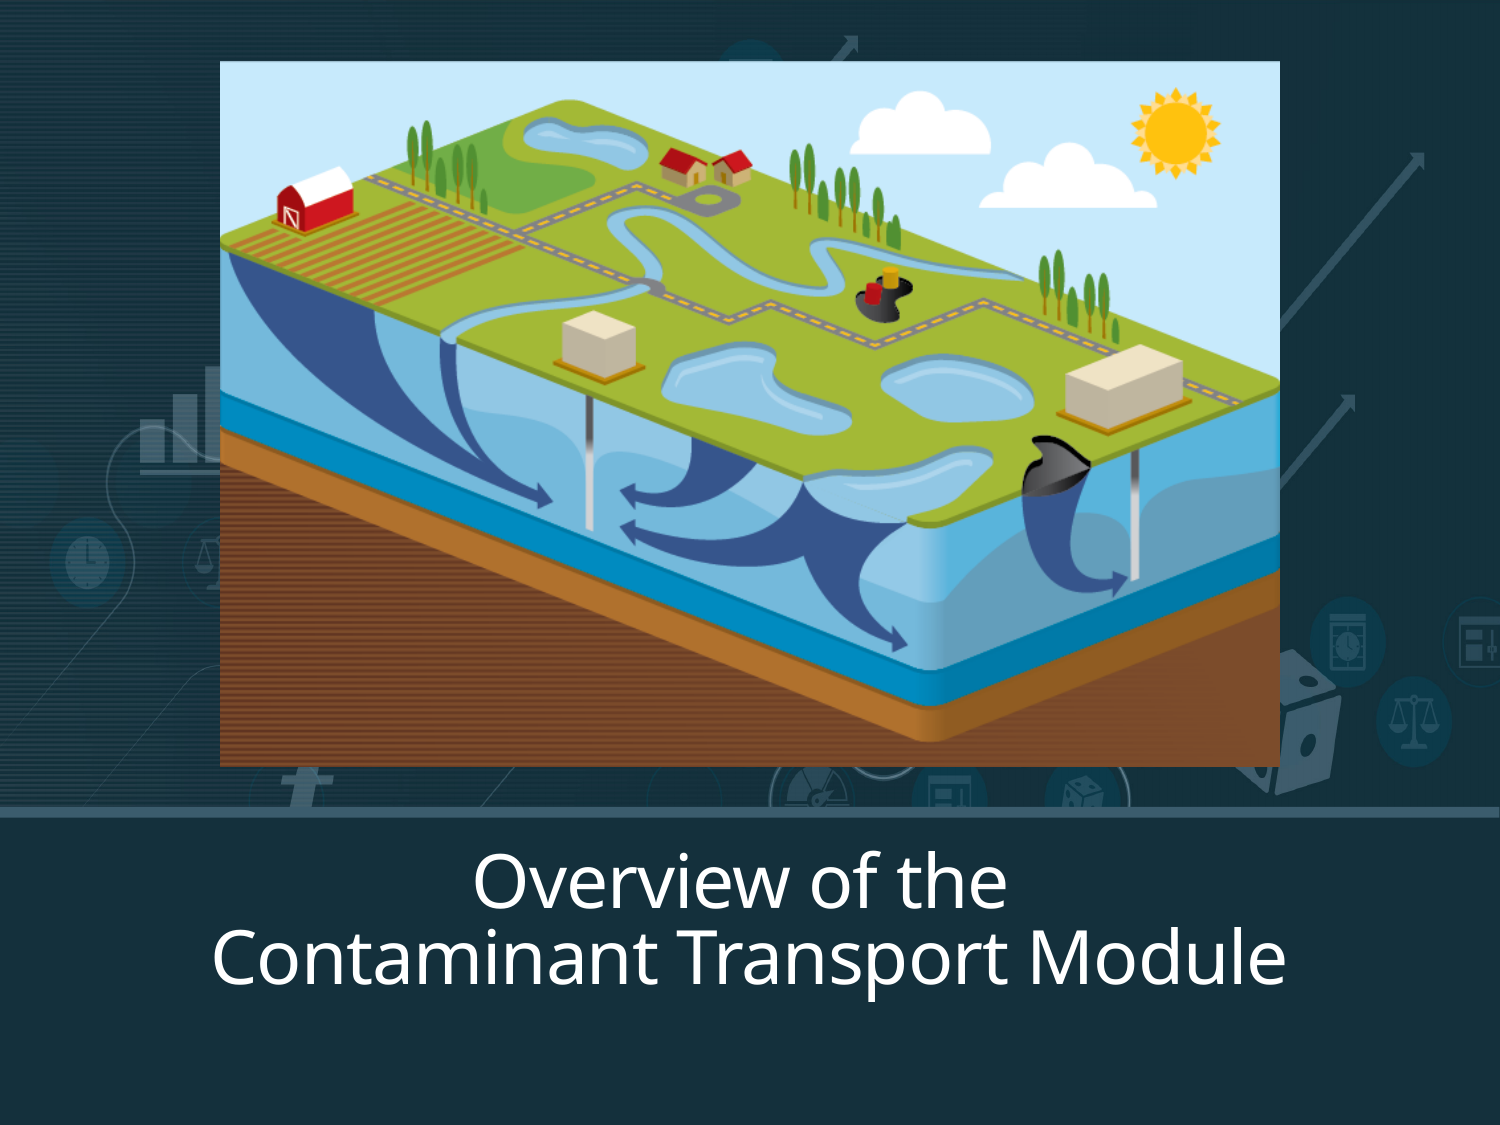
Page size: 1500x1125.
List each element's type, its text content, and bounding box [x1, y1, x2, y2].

picture [0, 0, 1500, 806]
title Overview of the Contaminant Transport Module [42, 865, 1458, 1001]
